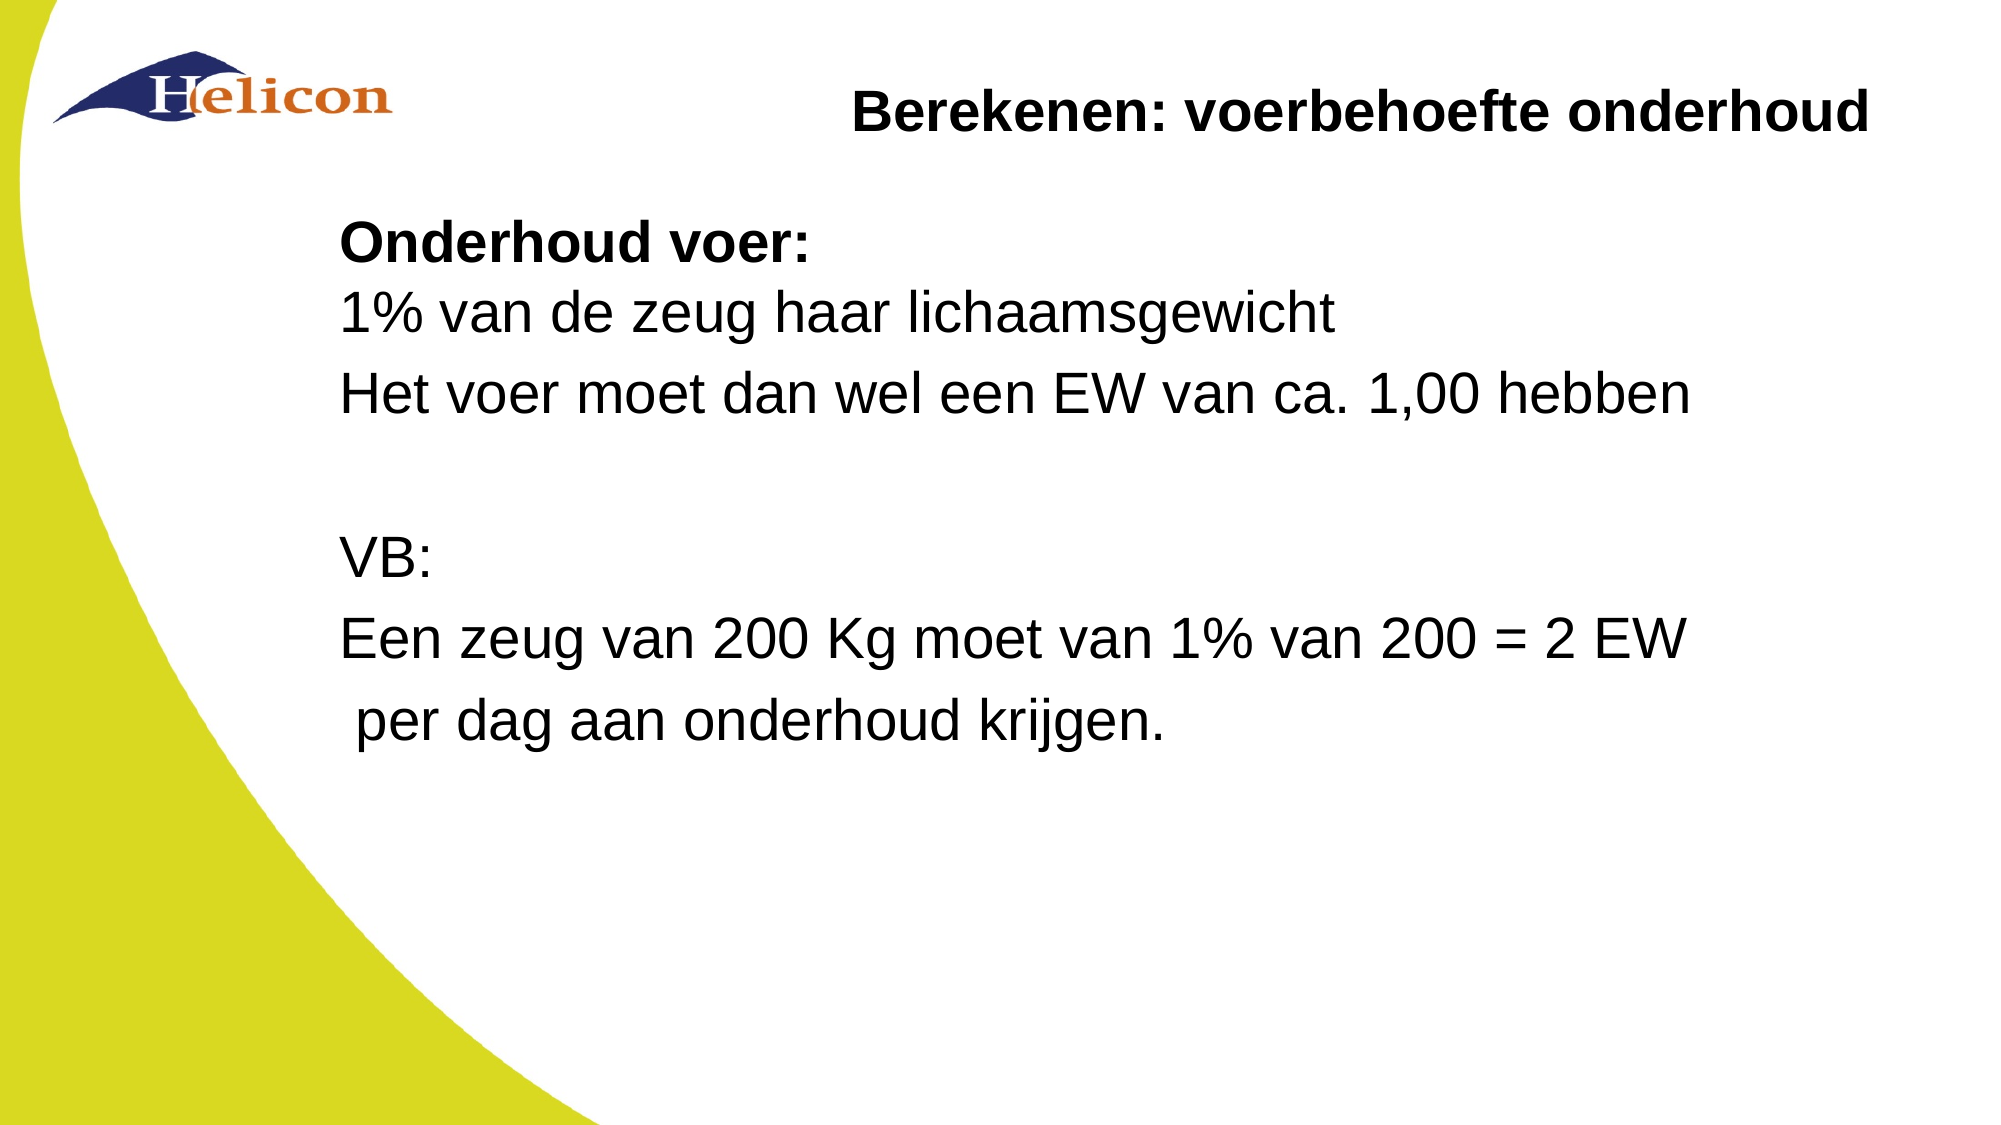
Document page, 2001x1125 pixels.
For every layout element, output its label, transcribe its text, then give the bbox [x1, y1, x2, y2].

picture [0, 0, 2000, 1125]
title Berekenen: voerbehoefte onderhoud [432, 54, 1887, 161]
list Onderhoud voer: 1% van de zeug haar lichaamsgewicht Het voer moet dan wel een EW van ca. 1,00 hebben VB: Een zeug van 200 Kg moet van 1% van 200 = 2 EW per dag aan onderhoud krijgen. [324, 196, 1900, 1005]
